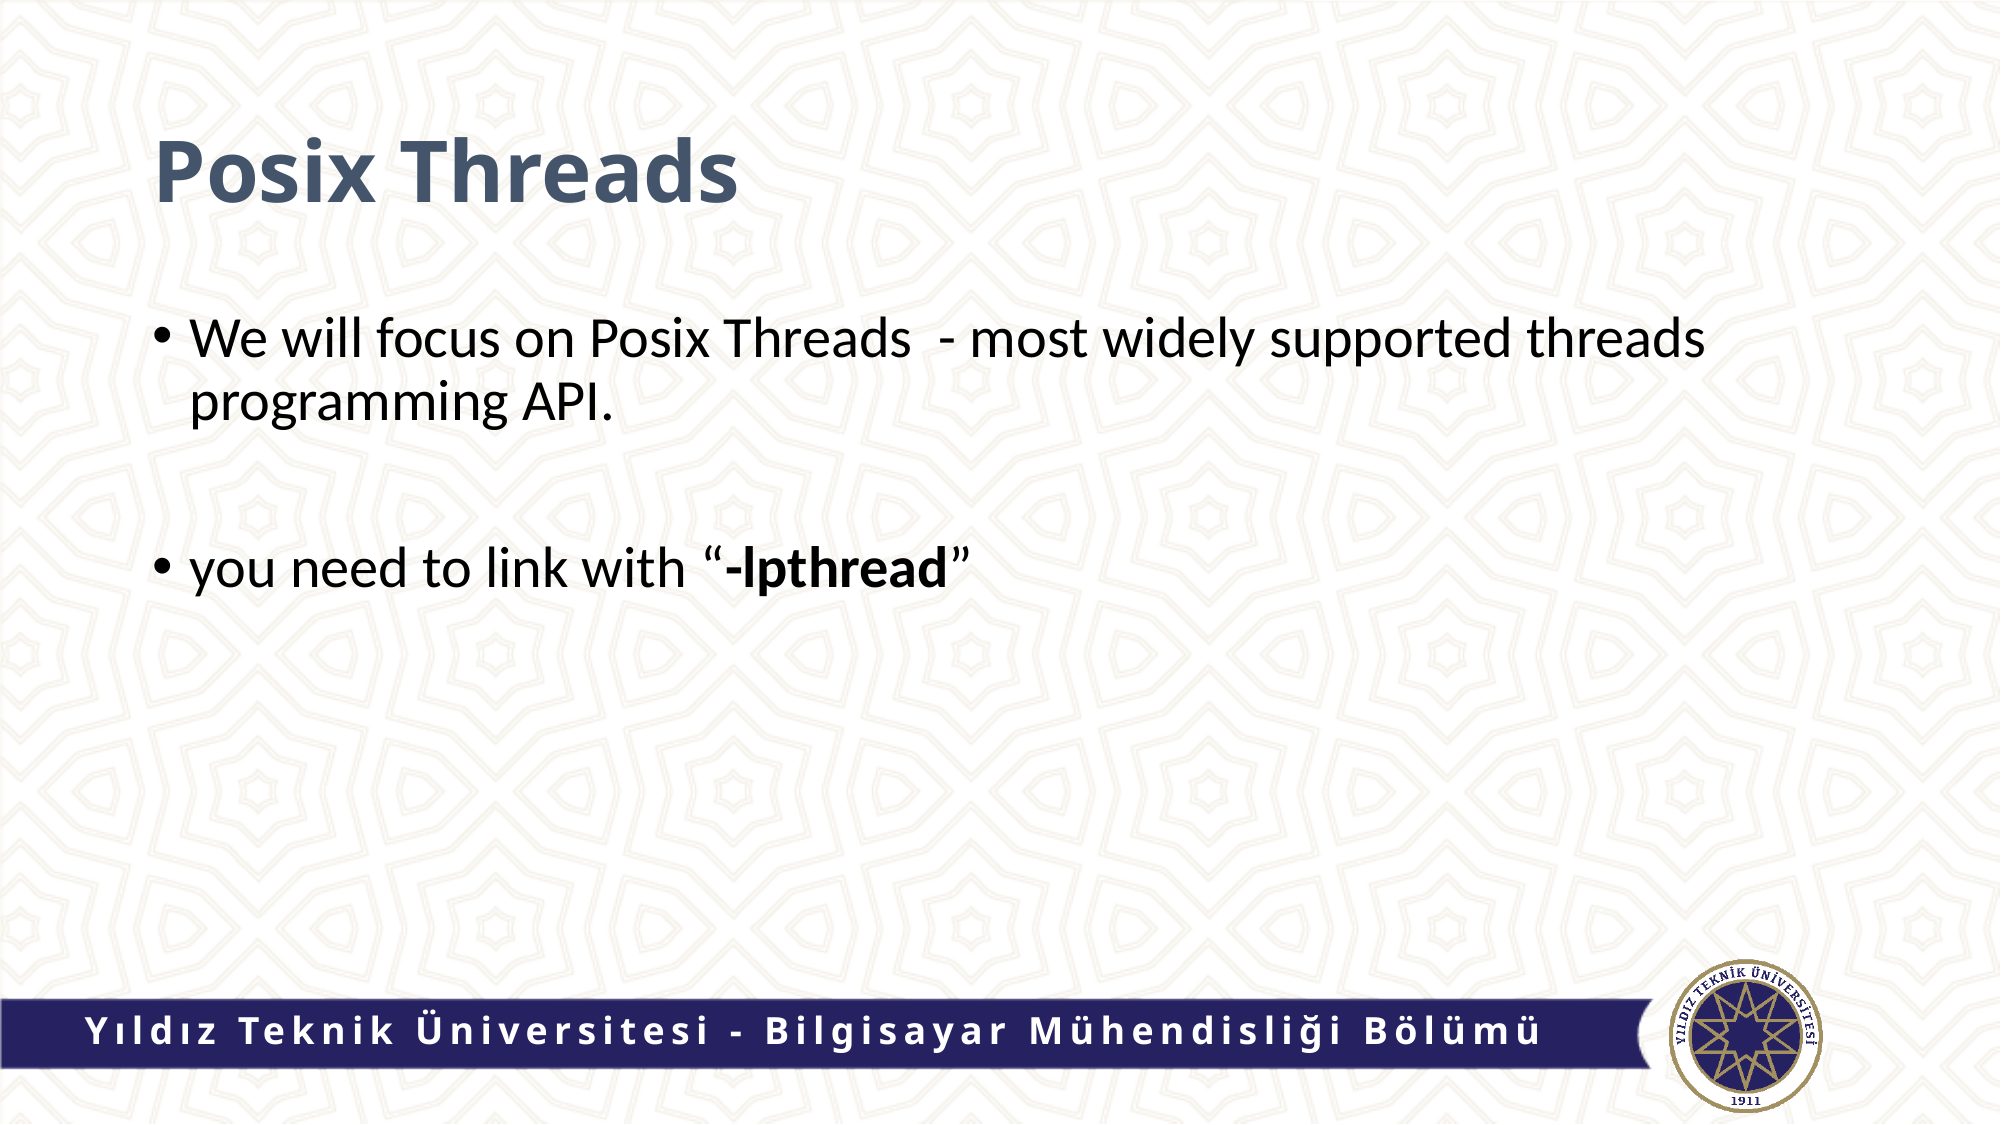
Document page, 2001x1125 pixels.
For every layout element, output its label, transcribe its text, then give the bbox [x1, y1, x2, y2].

title Posix Threads [137, 59, 1863, 278]
list We will focus on Posix Threads - most widely supported threads programming API. you need to link with “-lpthread” [137, 299, 1863, 982]
footer Yıldız Teknik Üniversitesi - Bilgisayar Mühendisliği Bölümü [0, 997, 1628, 1069]
picture [0, 0, 2000, 1125]
